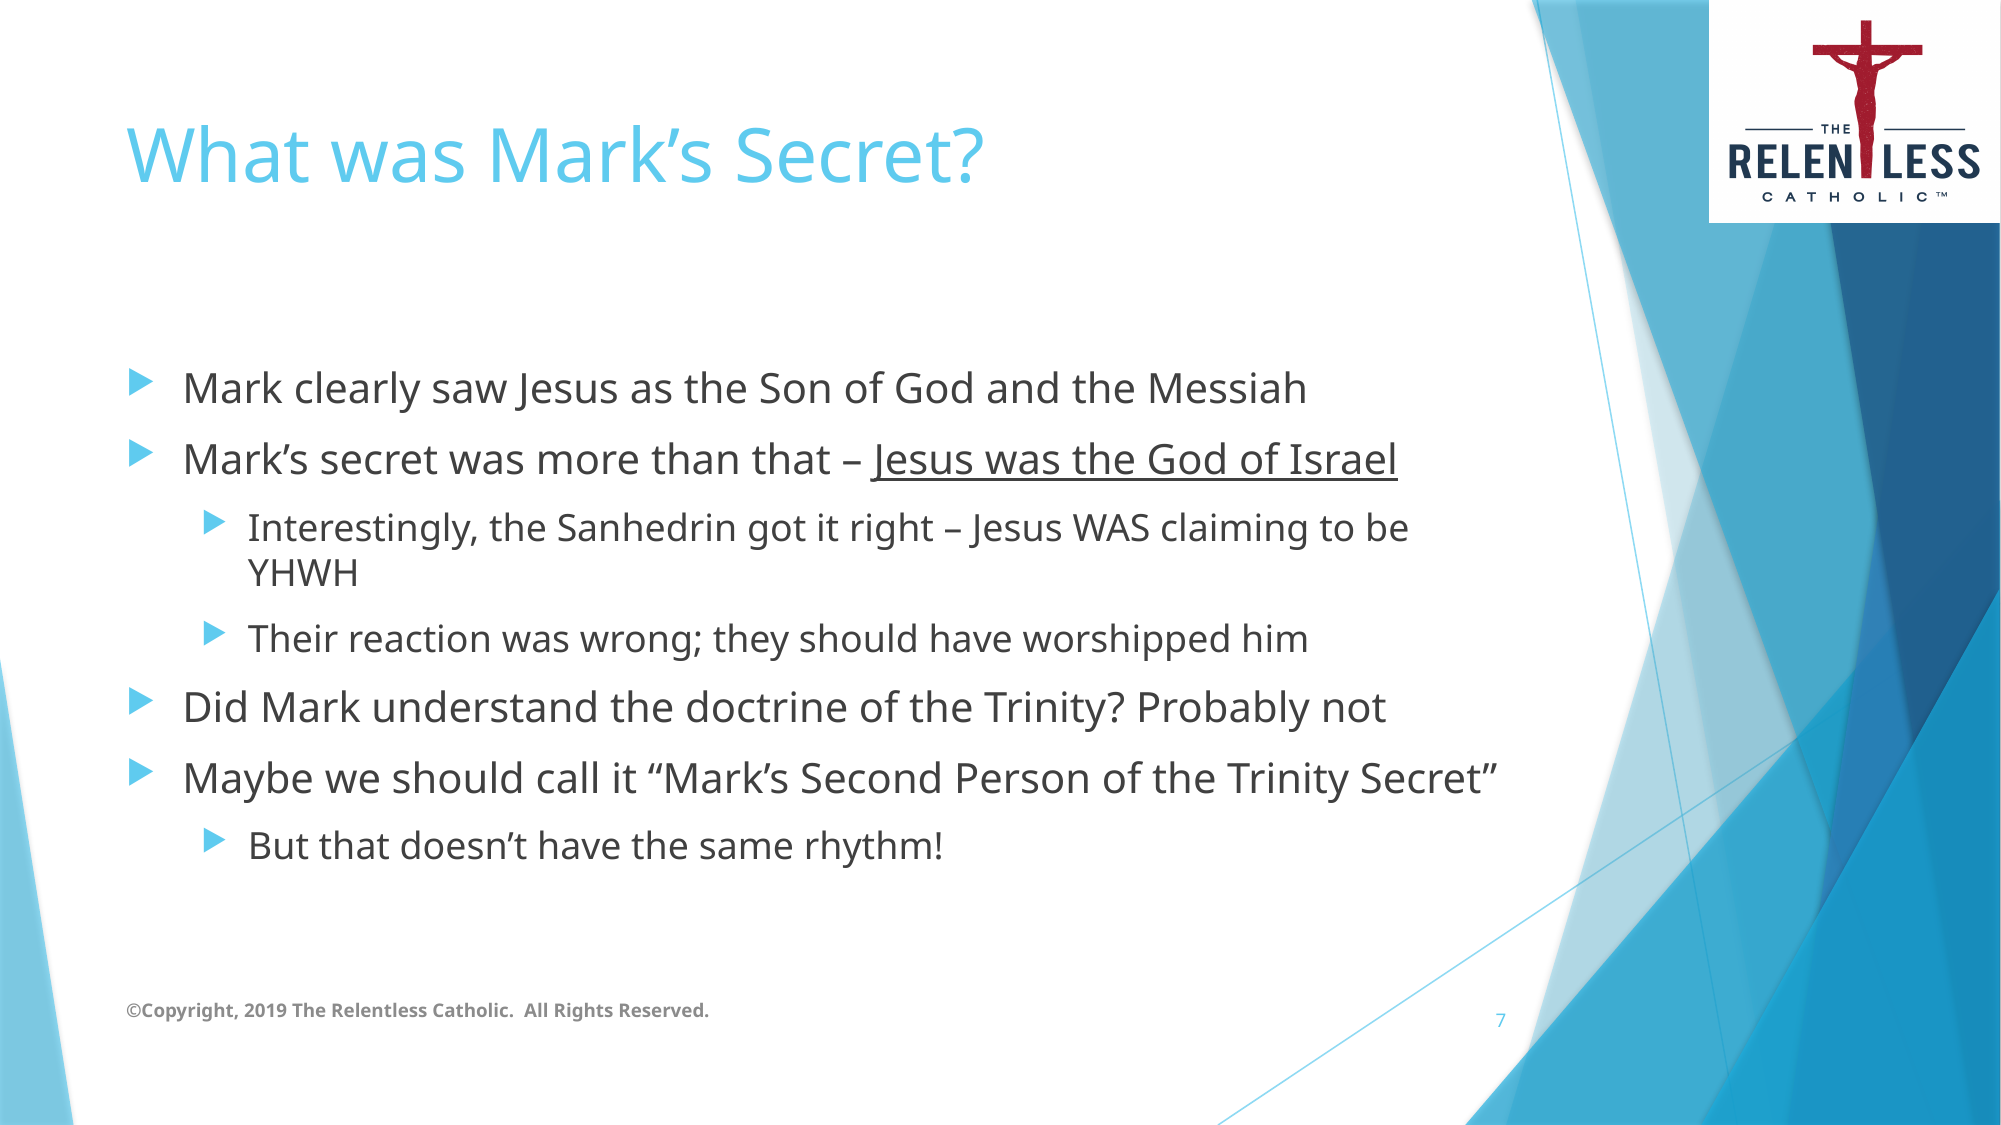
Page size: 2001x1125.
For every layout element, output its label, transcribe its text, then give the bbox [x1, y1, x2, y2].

footer ©Copyright, 2019 The Relentless Catholic. All Rights Reserved. [111, 991, 1145, 1051]
picture [1709, 0, 2000, 223]
title What was Mark’s Secret? [111, 99, 1522, 317]
list Mark clearly saw Jesus as the Son of God and the Messiah Mark’s secret was more than that – Jesus was the God of Israel Interestingly, the Sanhedrin got it right – Jesus WAS claiming to be YHWH Their reaction was wrong; they should have worshipped him Did Mark understand the doctrine of the Trinity? Probably not Maybe we should call it “Mark’s Second Person of the Trinity Secret” But that doesn’t have the same rhythm! [111, 354, 1522, 992]
slide_number 7 [1409, 991, 1522, 1051]
